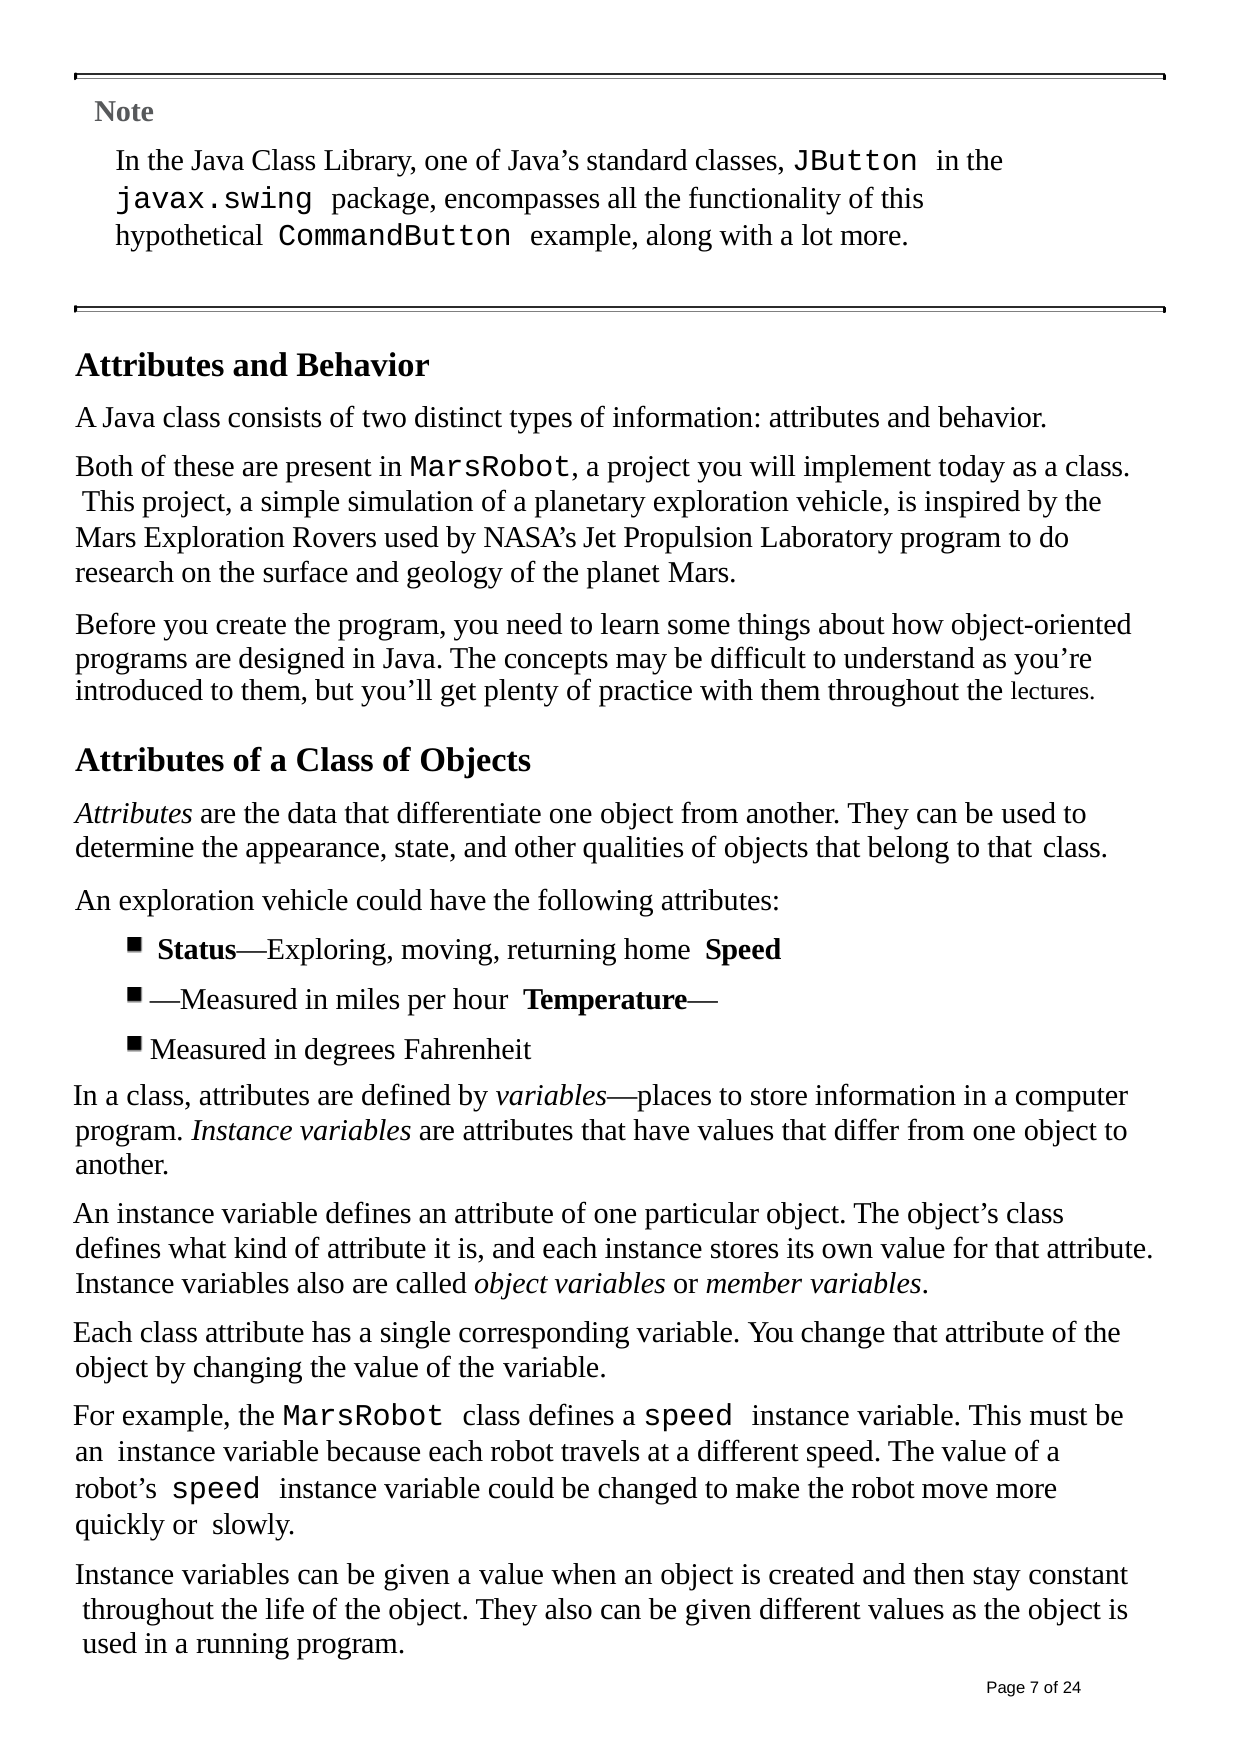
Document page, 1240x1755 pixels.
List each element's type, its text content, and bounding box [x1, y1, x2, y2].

slide_number Page 10 of 24 [984, 1676, 1093, 1755]
text_box Note In the Java Class Library, one of Java’s standard classes, JButton in the javax.swing package, encompasses all the functionality of this hypothetical CommandButton example, along with a lot more. Attributes and Behavior A Java class consists of two distinct types of information: attributes and behavior. Both of these are present in MarsRobot, a project you will implement today as a class. This project, a simple simulation of a planetary exploration vehicle, is inspired by the Mars Exploration Rovers used by NASA’s Jet Propulsion Laboratory program to do research on the surface and geology of the planet Mars. Before you create the program, you need to learn some things about how object-oriented programs are designed in Java. The concepts may be difficult to understand as you’re introduced to them, but you’ll get plenty of practice with them throughout the lectures. Attributes of a Class of Objects Attributes are the data that differentiate one object from another. They can be used to determine the appearance, state, and other qualities of objects that belong to that class. An exploration vehicle could have the following attributes: Status—Exploring, moving, returning home Speed—Measured in miles per hour Temperature—Measured in degrees Fahrenheit In a class, attributes are defined by variables—places to store information in a computer program. Instance variables are attributes that have values that differ from one object to another. An instance variable defines an attribute of one particular object. The object’s class defines what kind of attribute it is, and each instance stores its own value for that attribute. Instance variables also are called object variables or member variables. Each class attribute has a single corresponding variable. You change that attribute of the object by changing the value of the variable. For example, the MarsRobot class defines a speed instance variable. This must be an instance variable because each robot travels at a different speed. The value of a robot’s speed instance variable could be changed to make the robot move more quickly or slowly. Instance variables can be given a value when an object is created and then stay constant throughout the life of the object. They also can be given different values as the object is used in a running program. [72, 75, 1163, 1660]
